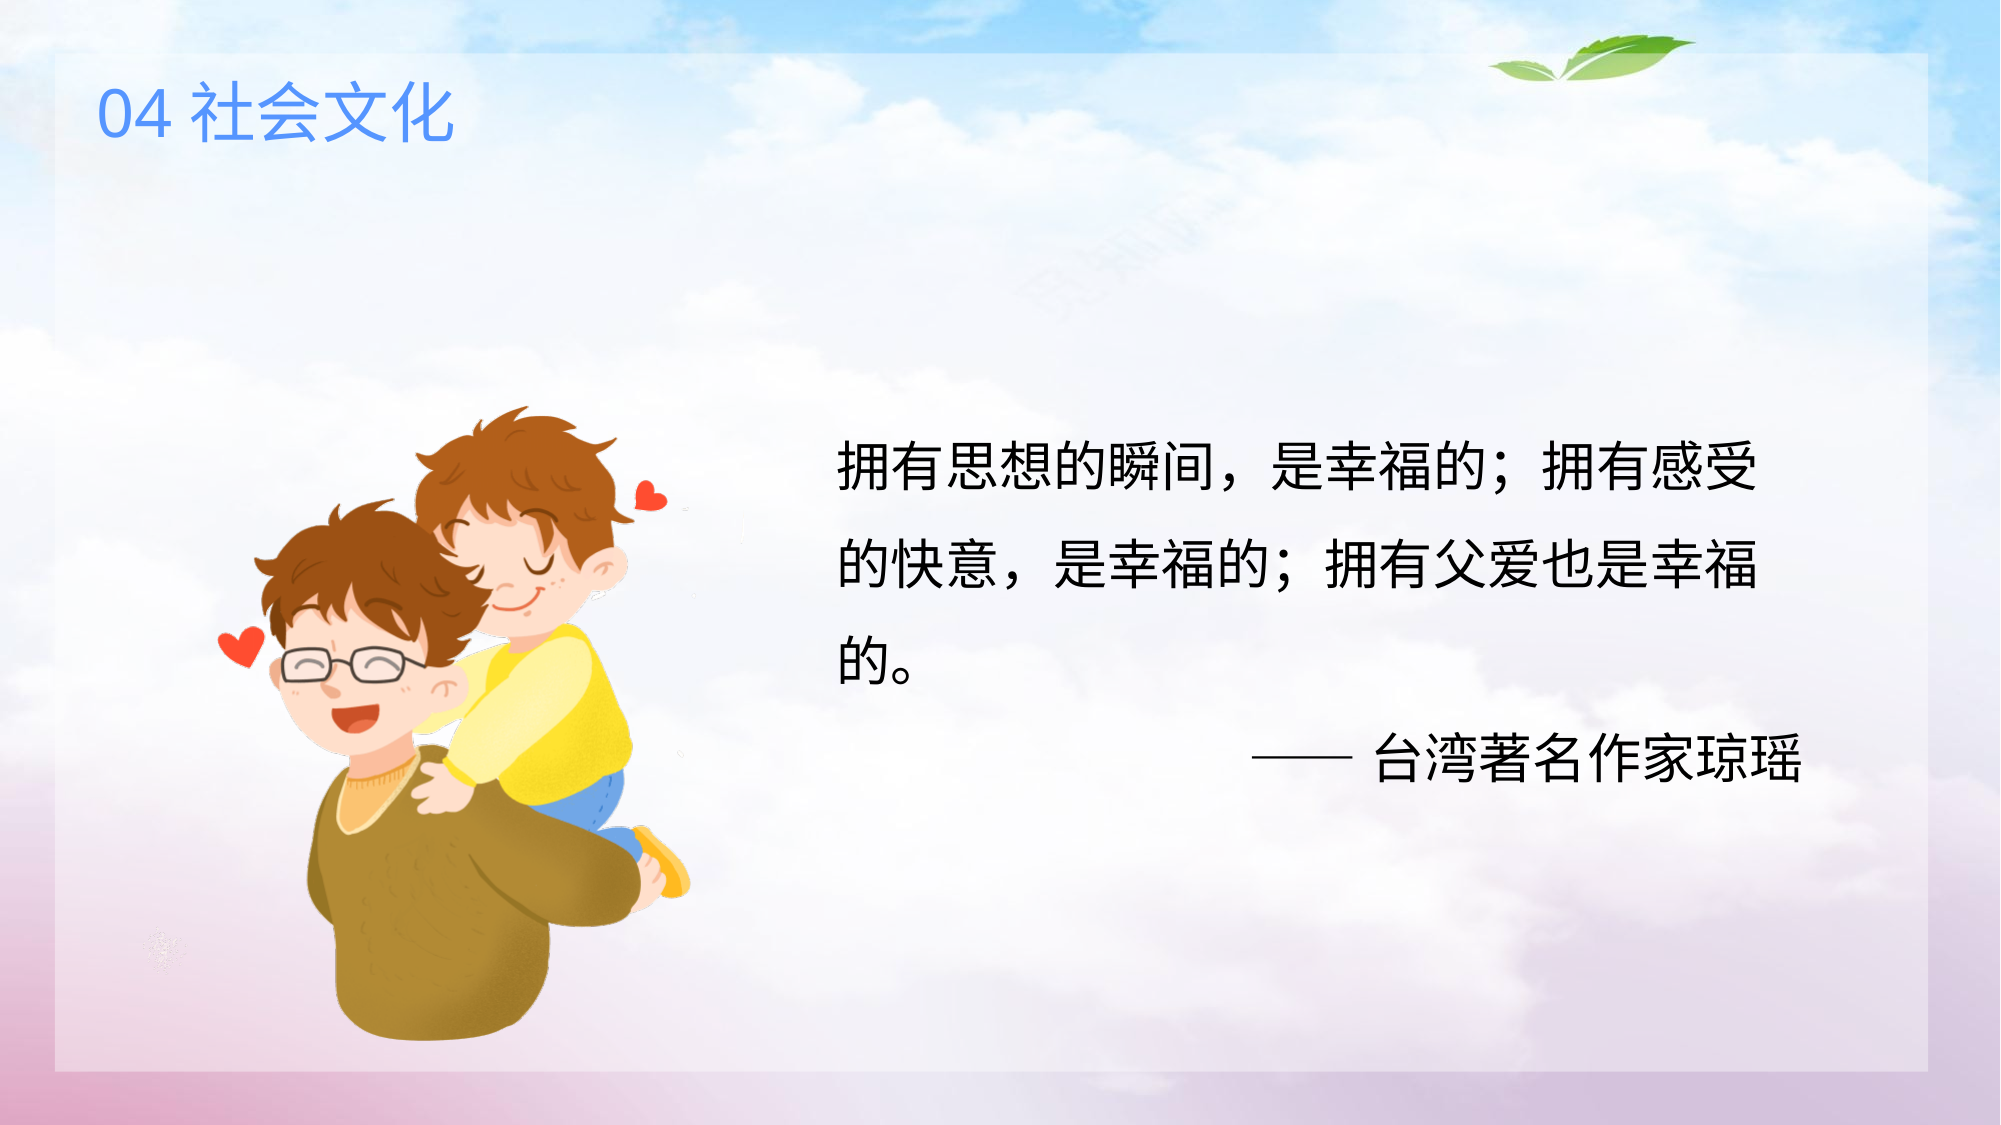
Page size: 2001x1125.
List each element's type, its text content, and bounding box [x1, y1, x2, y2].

text_box [54, 52, 1929, 1073]
picture [0, 0, 2001, 1125]
text_box 04社会文化 [81, 63, 471, 159]
text_box 拥有思想的瞬间，是幸福的；拥有感受的快意，是幸福的；拥有父爱也是幸福的。 ——台湾著名作家琼瑶 [821, 392, 1819, 798]
